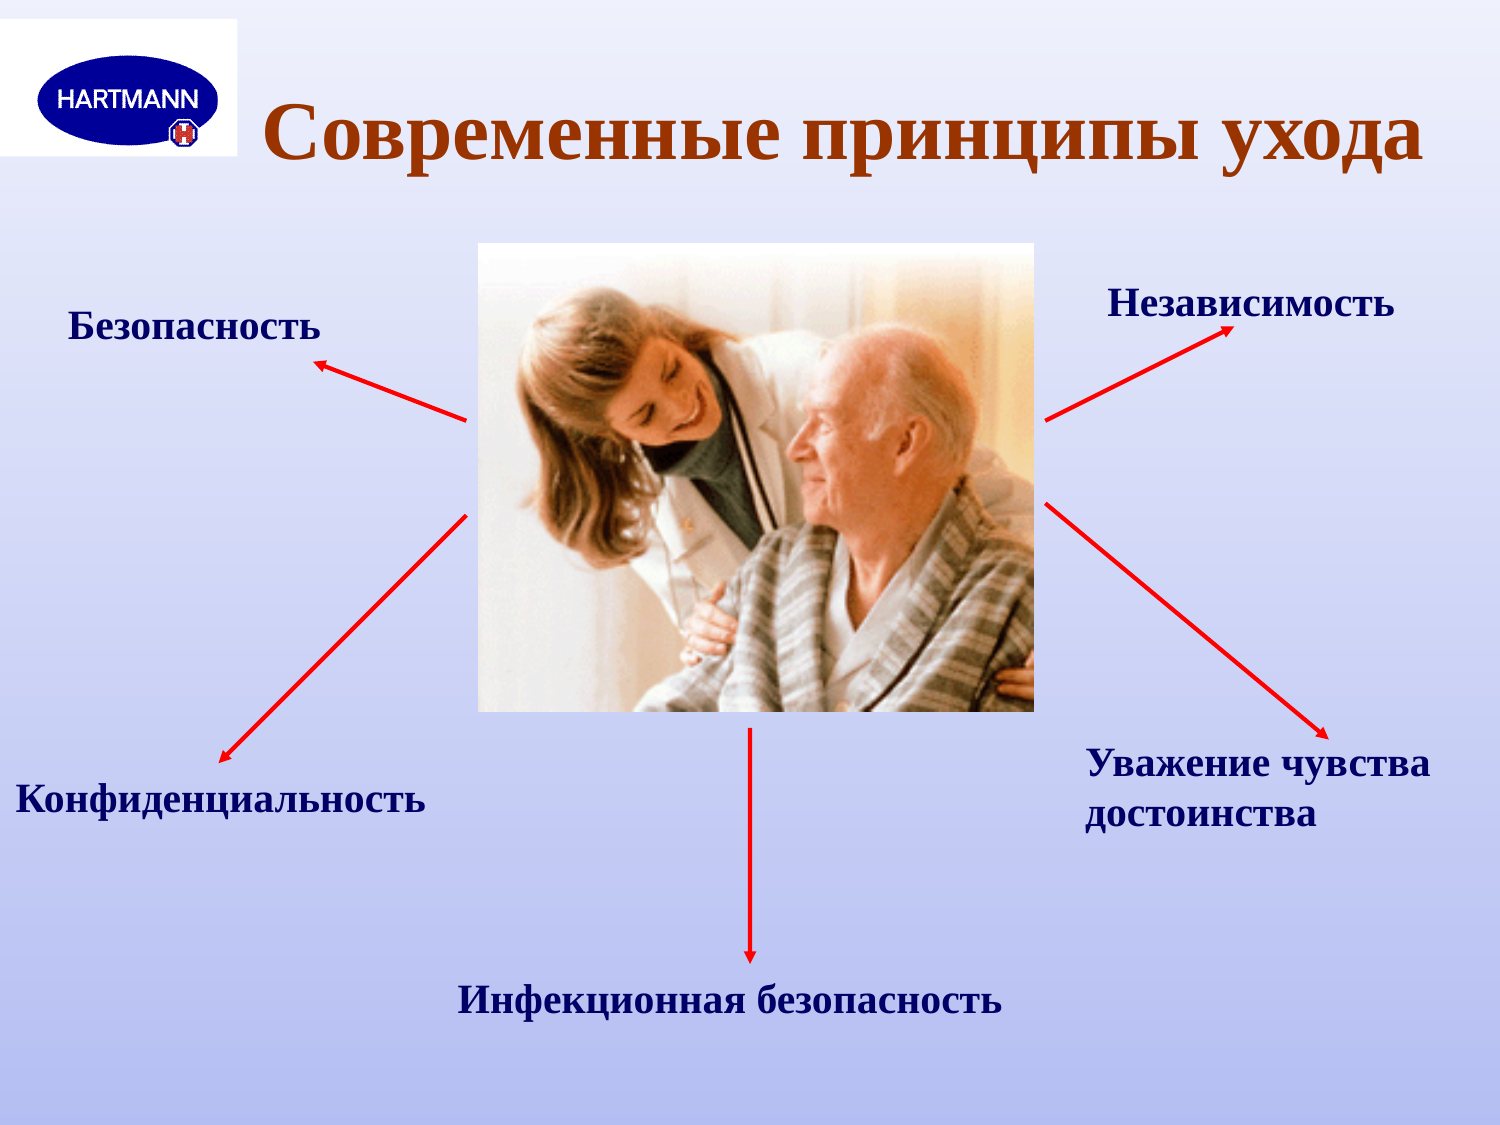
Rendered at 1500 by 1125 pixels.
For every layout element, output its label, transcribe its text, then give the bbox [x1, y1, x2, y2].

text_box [0, 18, 238, 157]
text_box [312, 360, 467, 421]
text_box Инфекционная безопасность [442, 964, 1018, 1029]
text_box Уважение чувства достоинства [1070, 727, 1457, 843]
text_box Безопасность [53, 290, 354, 356]
text_box Независимость [1092, 267, 1411, 332]
text_box [1045, 503, 1329, 740]
picture [478, 243, 1034, 712]
text_box Конфиденциальность [0, 763, 442, 829]
title Современные принципы ухода [225, 32, 1463, 221]
text_box [743, 727, 757, 965]
text_box [218, 515, 467, 764]
text_box [1045, 326, 1235, 421]
